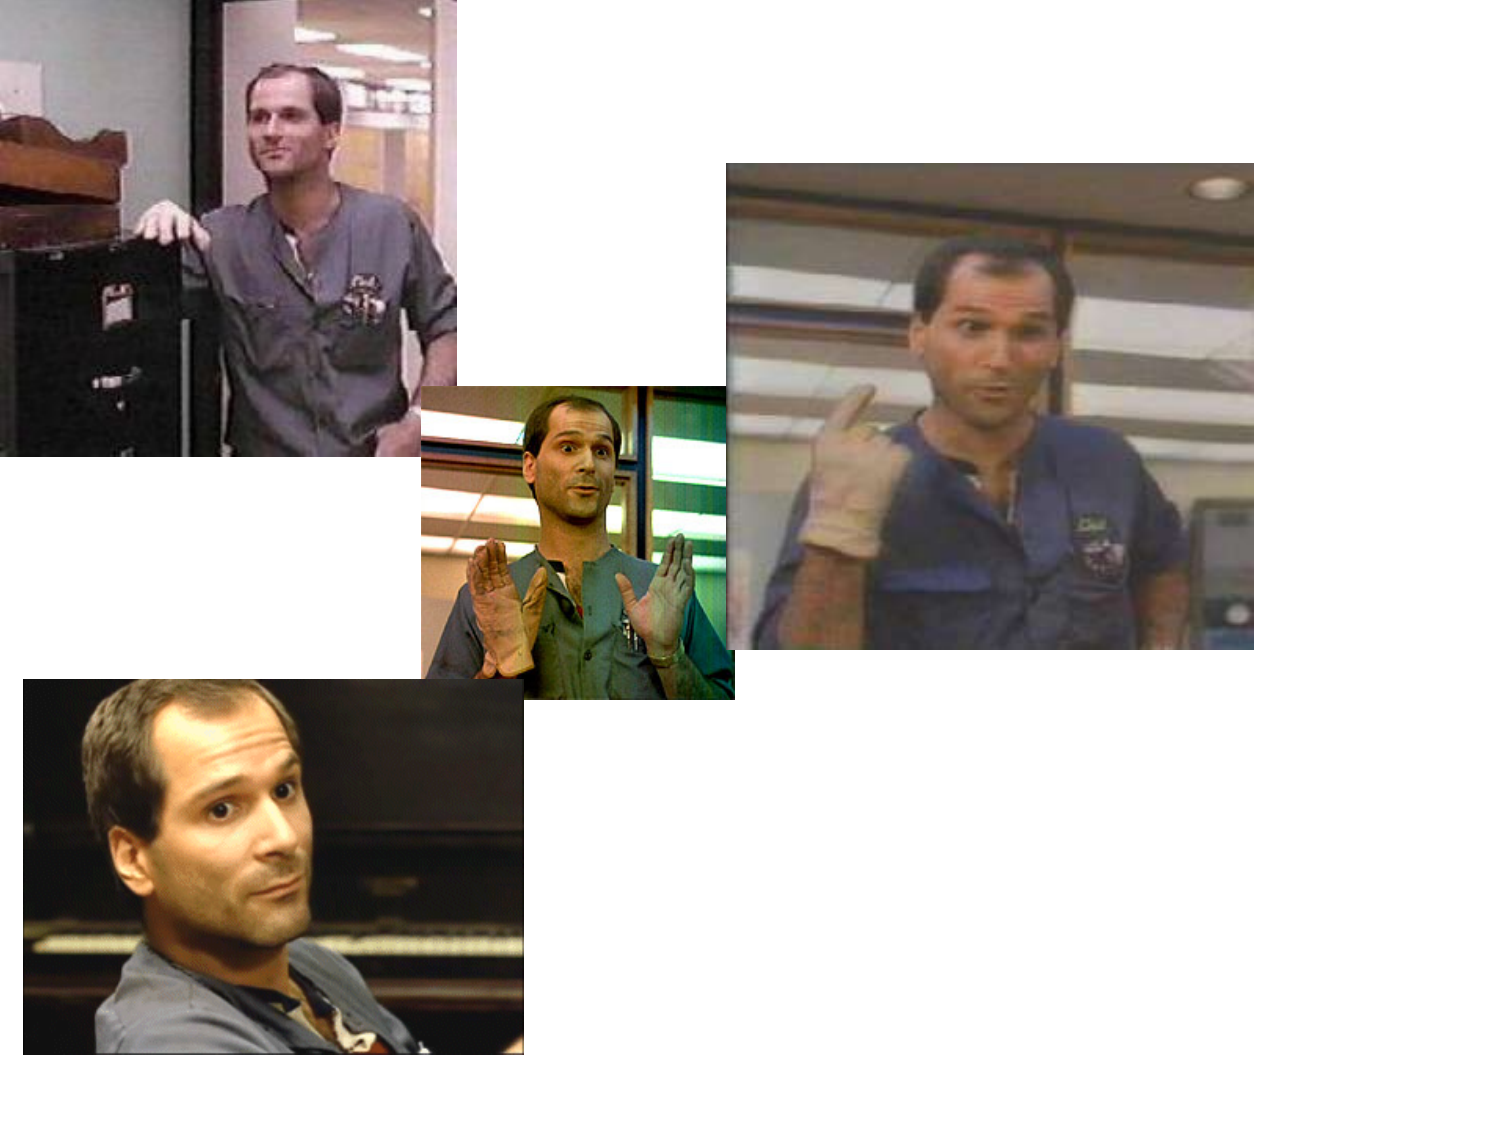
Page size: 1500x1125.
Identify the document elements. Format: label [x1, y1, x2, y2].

picture [0, 0, 1255, 1055]
